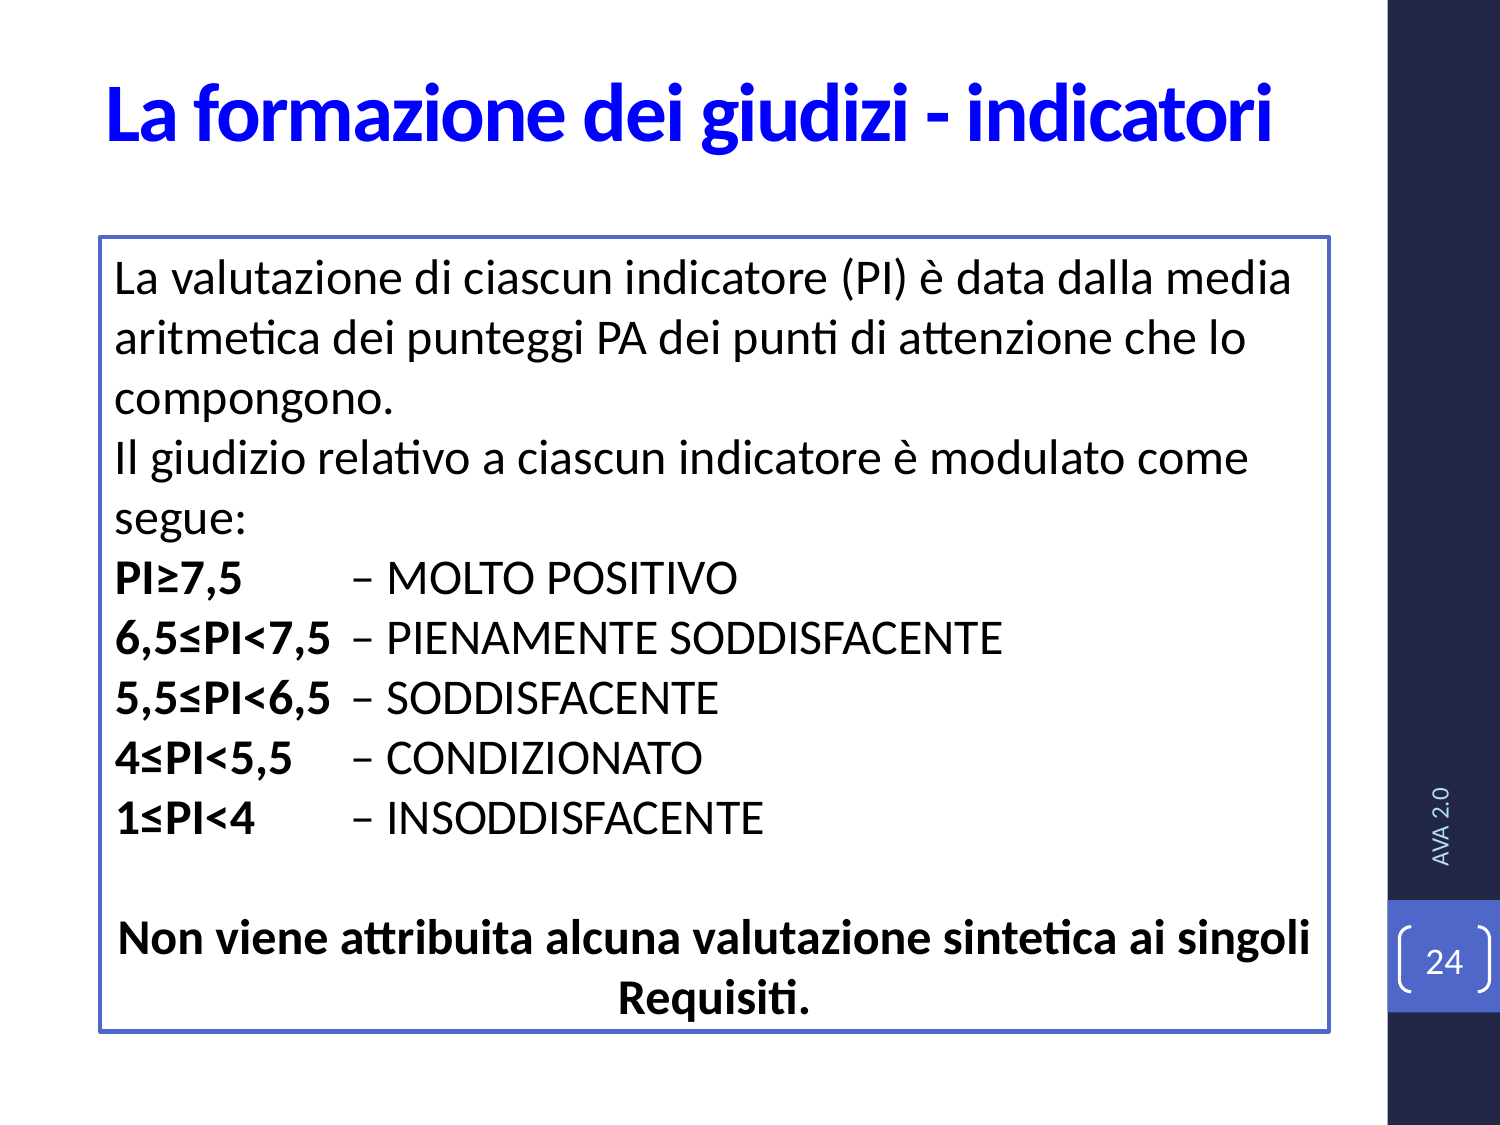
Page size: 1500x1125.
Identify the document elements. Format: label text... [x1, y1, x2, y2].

text_box La valutazione di ciascun indicatore (PI) è data dalla media aritmetica dei punteggi PA dei punti di attenzione che lo compongono. Il giudizio relativo a ciascun indicatore è modulato come segue: PI≥7,5 – MOLTO POSITIVO 6,5≤PI<7,5 – PIENAMENTE SODDISFACENTE 5,5≤PI<6,5 – SODDISFACENTE 4≤PI<5,5 – CONDIZIONATO 1≤PI<4 – INSODDISFACENTE Non viene attribuita alcuna valutazione sintetica ai singoli Requisiti. [98, 235, 1331, 1034]
title La formazione dei giudizi - indicatori [53, 66, 1329, 149]
slide_number 24 [1397, 925, 1492, 994]
footer AVA 2.0 [1408, 361, 1469, 882]
